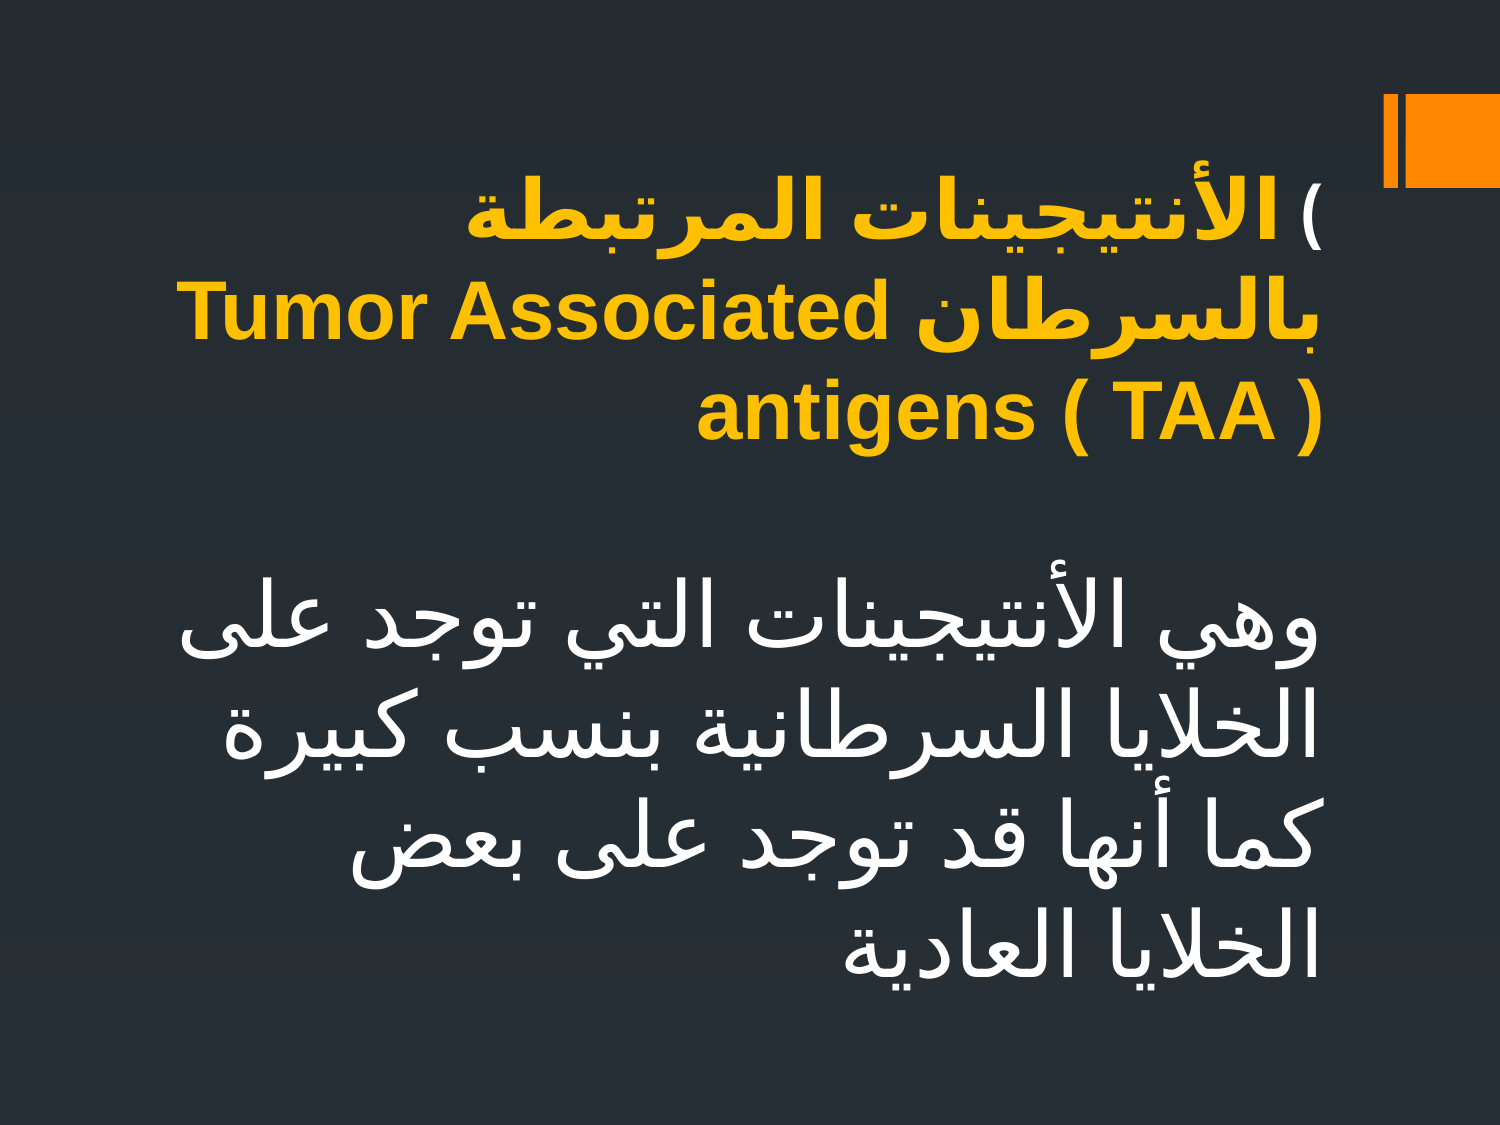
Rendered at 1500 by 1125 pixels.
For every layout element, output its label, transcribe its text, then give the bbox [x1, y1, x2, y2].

text_box ) الأنتيجينات المرتبطة بالسرطان Tumor Associated antigens ( TAA ) وهي الأنتيجينات التي توجد على الخلايا السرطانية بنسب كبيرة كما أنها قد توجد على بعض الخلايا العادية [123, 148, 1341, 1004]
